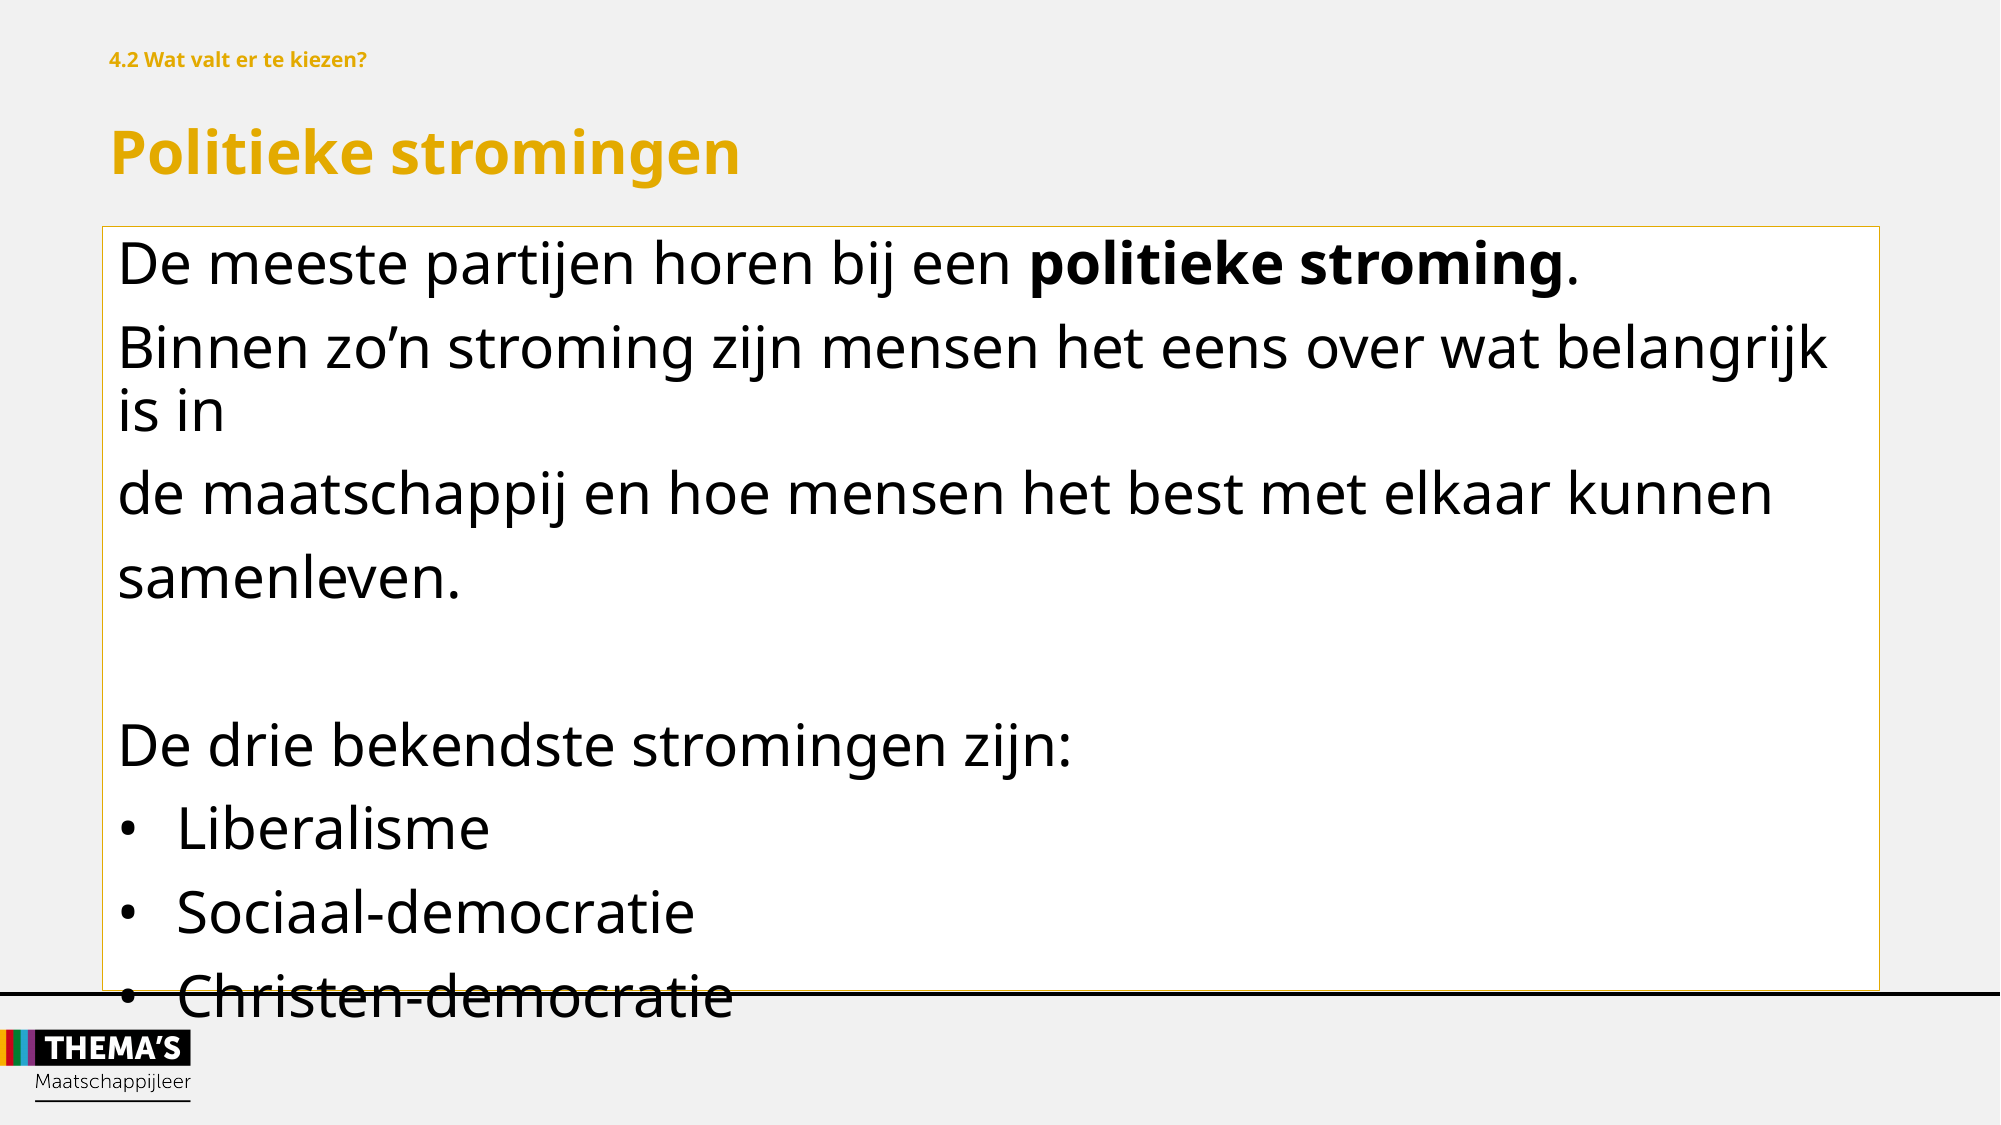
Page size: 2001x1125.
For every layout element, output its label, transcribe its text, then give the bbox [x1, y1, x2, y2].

list De meeste partijen horen bij een politieke stroming. Binnen zo’n stroming zijn mensen het eens over wat belangrijk is in de maatschappij en hoe mensen het best met elkaar kunnen samenleven. De drie bekendste stromingen zijn: • Liberalisme • Sociaal-democratie • Christen-democratie [102, 226, 1880, 991]
list 4.2 Wat valt er te kiezen? [94, 33, 941, 88]
picture [0, 993, 203, 1125]
list Politieke stromingen [94, 114, 1879, 205]
